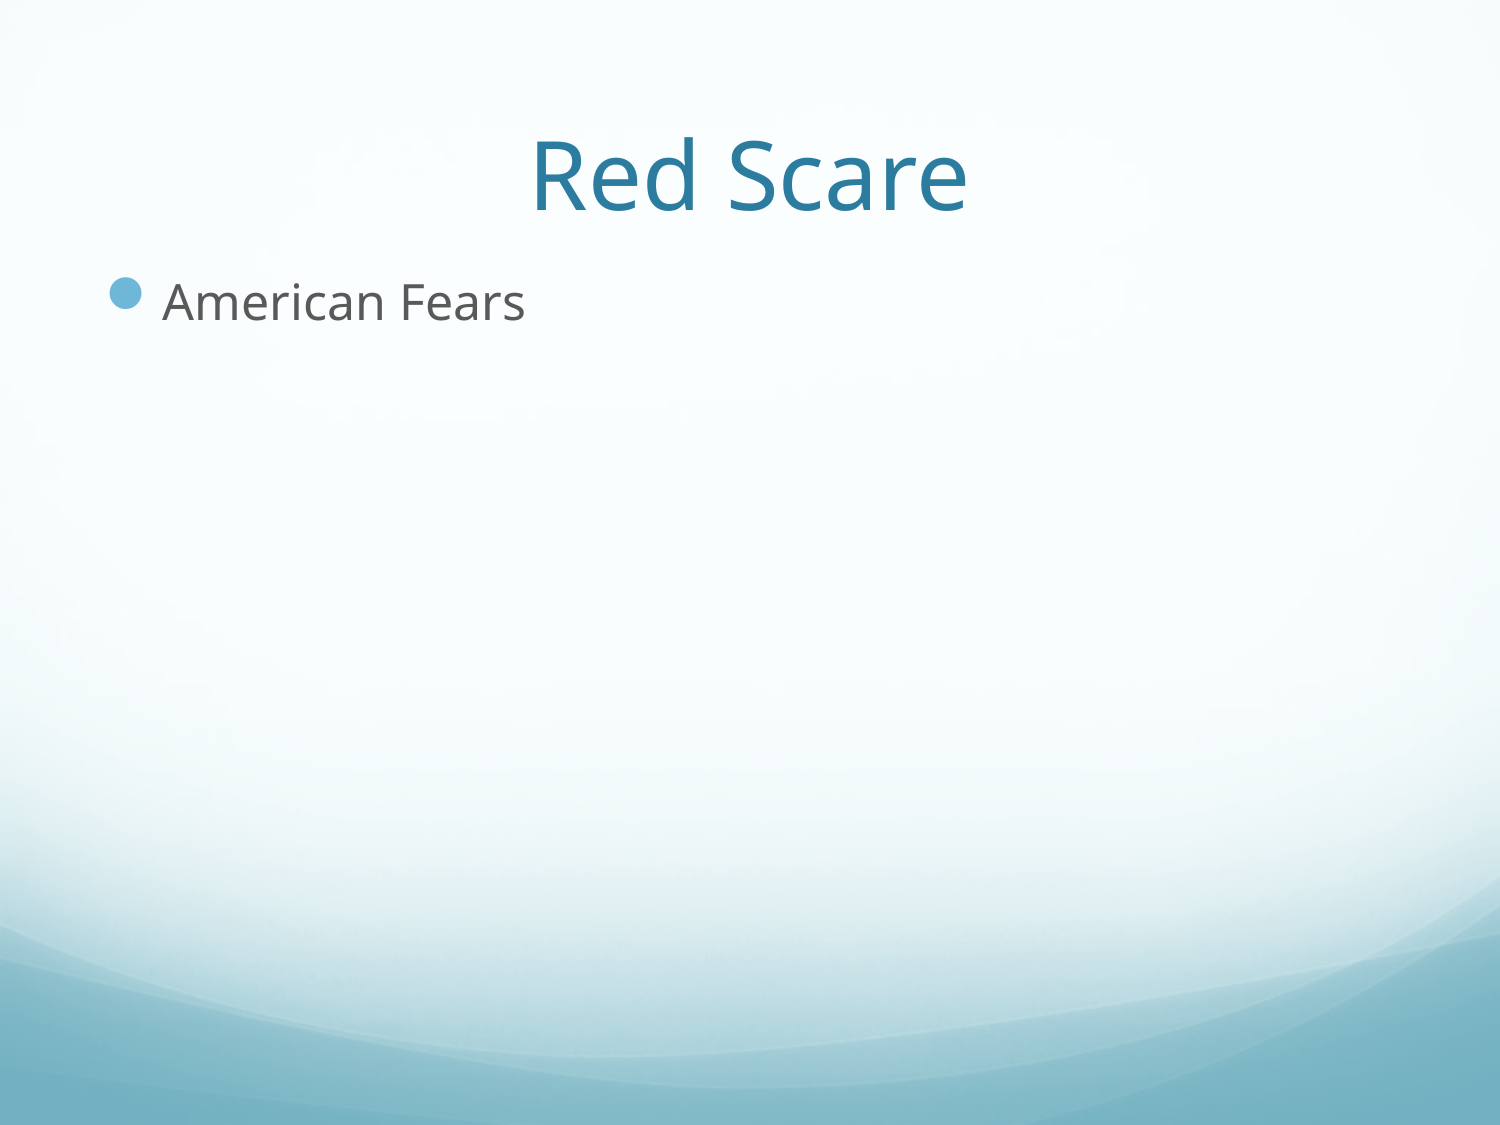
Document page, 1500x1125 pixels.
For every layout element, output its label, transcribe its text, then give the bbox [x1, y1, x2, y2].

title Red Scare [90, 17, 1410, 237]
list American Fears [90, 262, 1410, 975]
